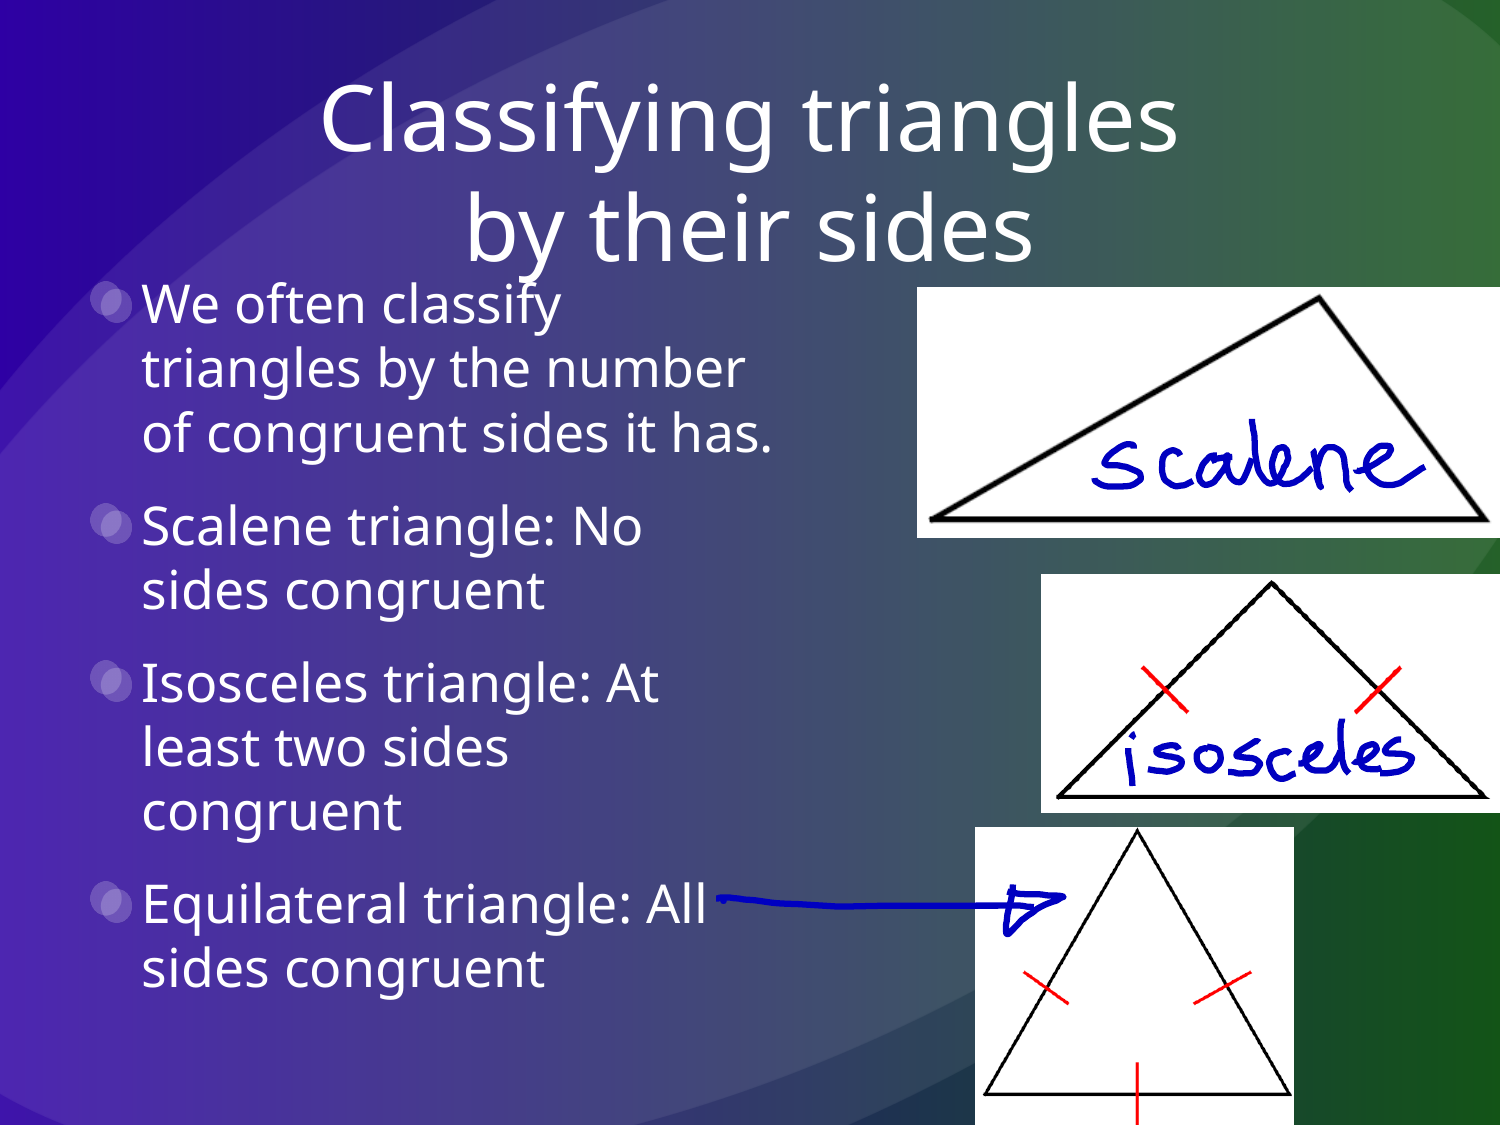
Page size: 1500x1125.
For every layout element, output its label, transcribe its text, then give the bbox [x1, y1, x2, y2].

text_box [716, 896, 970, 908]
list We often classify triangles by the number of congruent sides it has. Scalene triangle: No sides congruent Isosceles triangle: At least two sides congruent Equilateral triangle: All sides congruent [75, 262, 800, 1013]
title Classifying triangles by their sides [283, 45, 1216, 288]
picture [0, 0, 1500, 1125]
